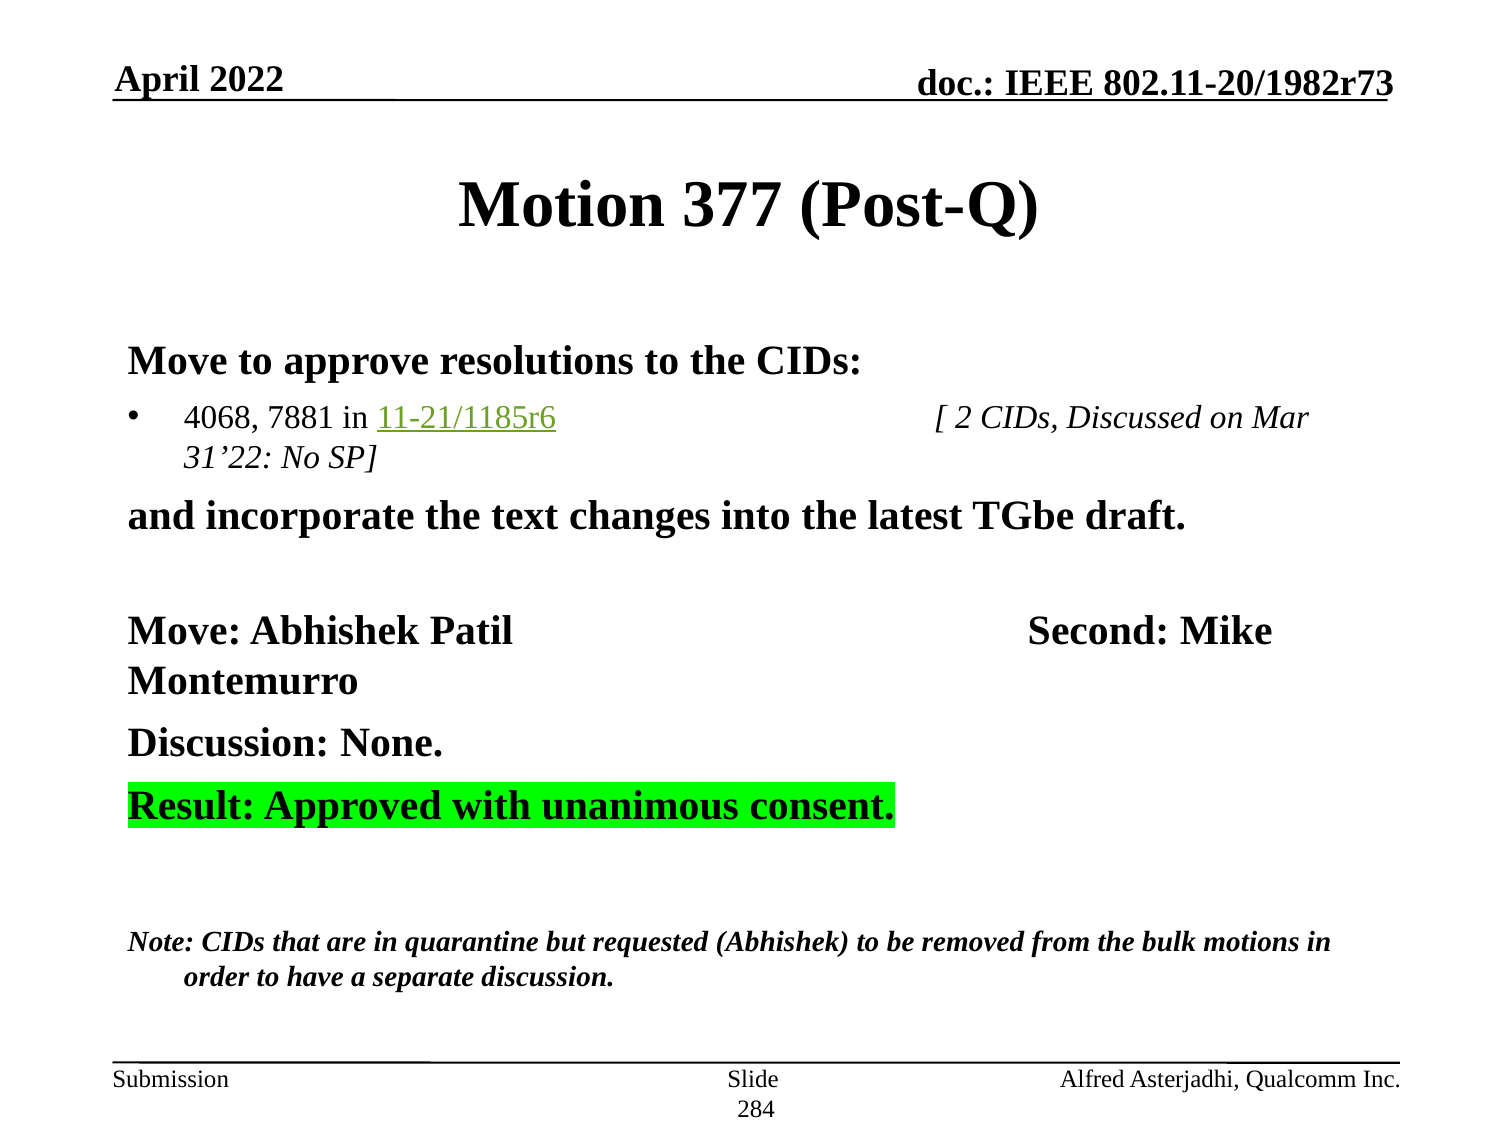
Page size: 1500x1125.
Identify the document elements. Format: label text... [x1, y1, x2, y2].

list Move to approve resolutions to the CIDs: 4068, 7881 in 11-21/1185r6 [ 2 CIDs, Discussed on Mar 31’22: No SP] and incorporate the text changes into the latest TGbe draft. Move: Abhishek Patil Second: Mike Montemurro Discussion: None. Result: Approved with unanimous consent. Note: CIDs that are in quarantine but requested (Abhishek) to be removed from the bulk motions in order to have a separate discussion. [112, 324, 1388, 1000]
footer Alfred Asterjadhi, Qualcomm Inc. [878, 1061, 1402, 1093]
slide_number Slide 284 [712, 1061, 800, 1123]
title Motion 377 (Post-Q) [112, 112, 1388, 288]
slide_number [114, 54, 423, 100]
